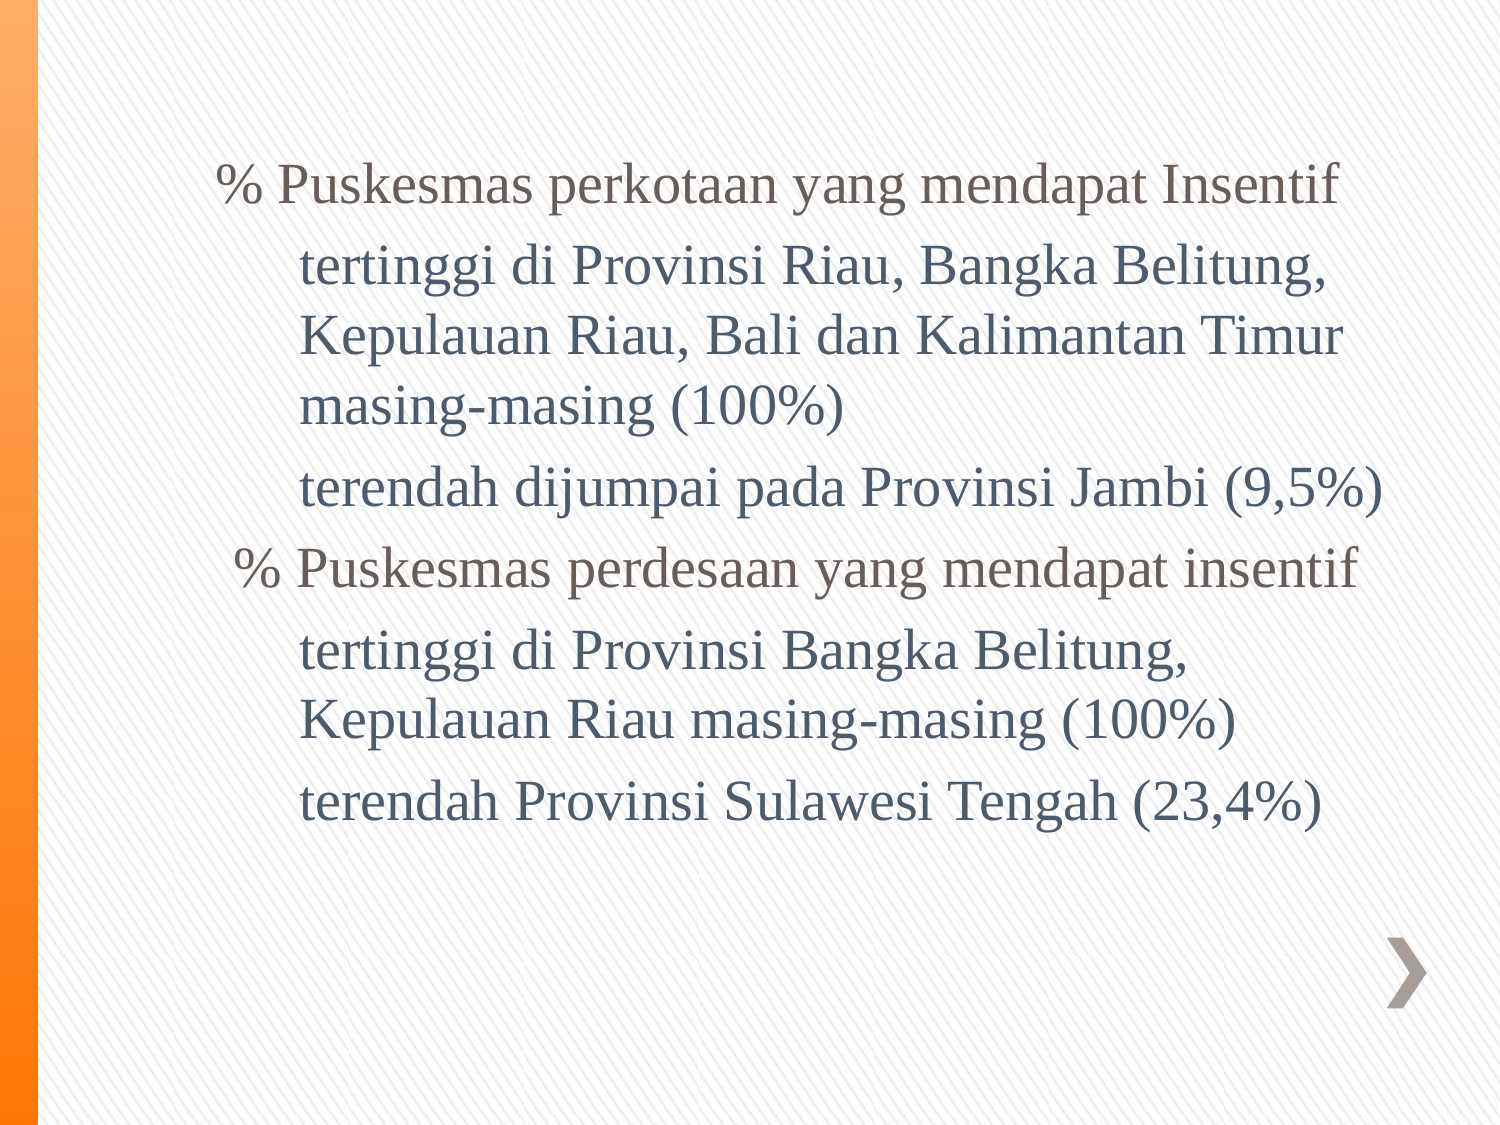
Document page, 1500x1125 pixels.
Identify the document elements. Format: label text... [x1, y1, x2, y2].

table_cell 1 [0, 281, 37, 285]
list % Puskesmas perkotaan yang mendapat Insentif tertinggi di Provinsi Riau, Bangka Belitung, Kepulauan Riau, Bali dan Kalimantan Timur masing-masing (100%) terendah dijumpai pada Provinsi Jambi (9,5%) % Puskesmas perdesaan yang mendapat insentif tertinggi di Provinsi Bangka Belitung, Kepulauan Riau masing-masing (100%) terendah Provinsi Sulawesi Tengah (23,4%) [200, 137, 1425, 863]
